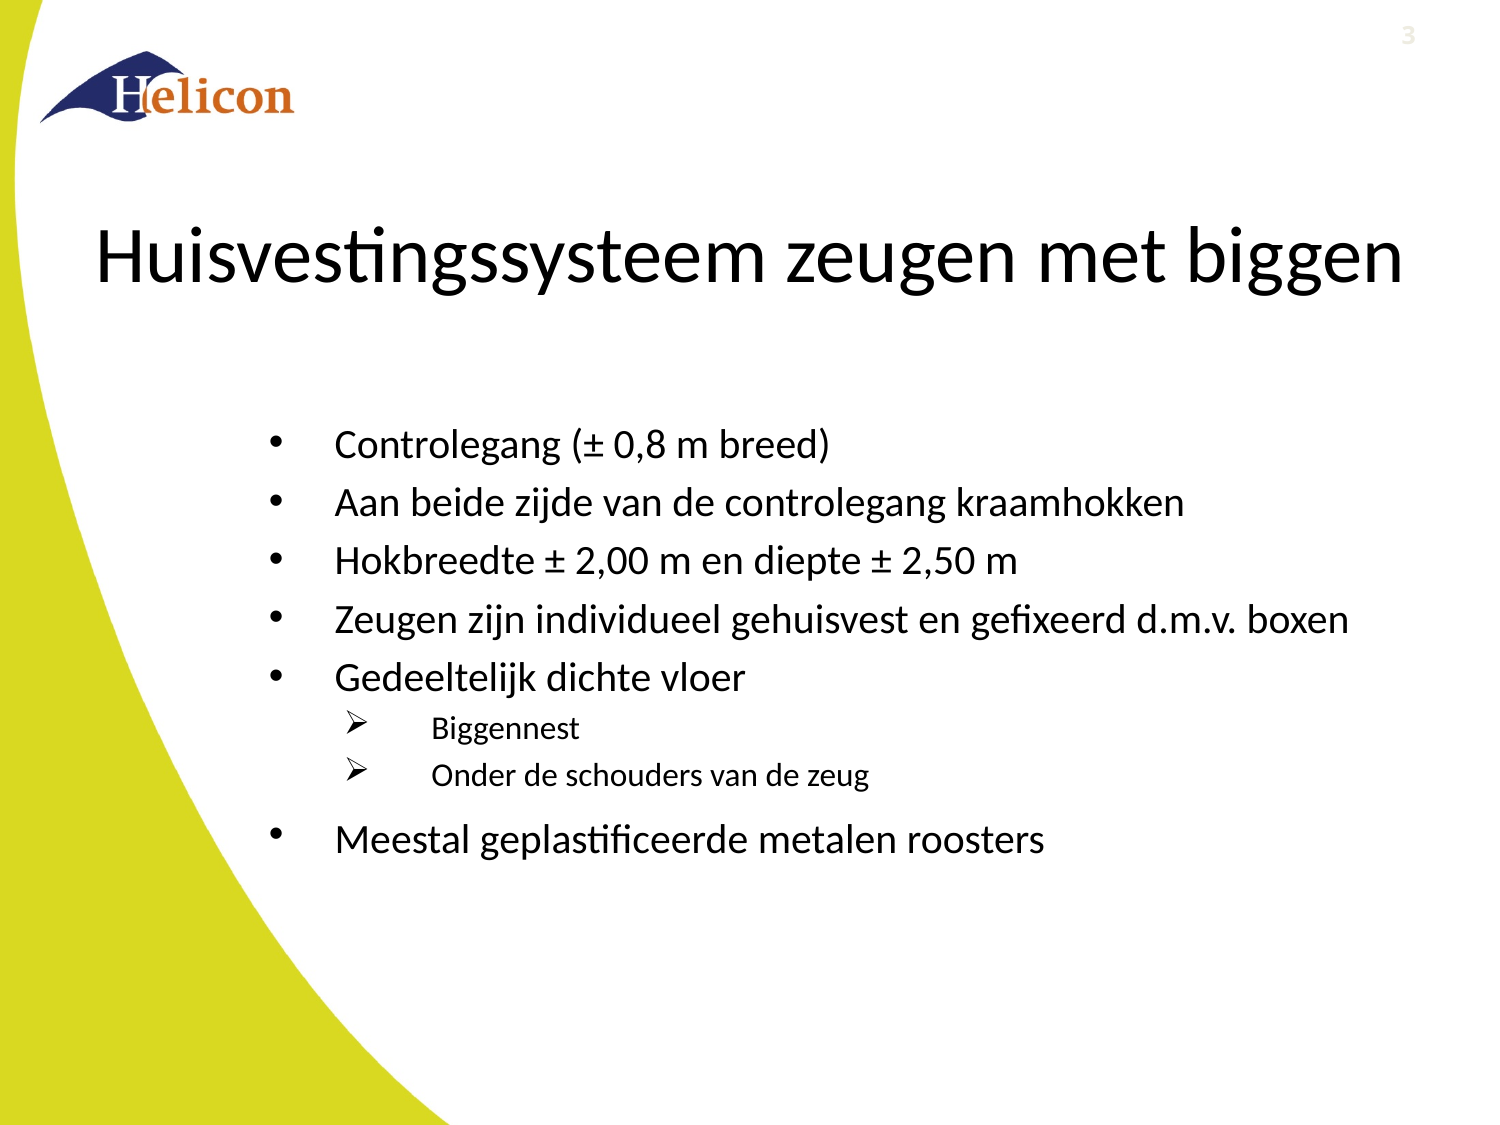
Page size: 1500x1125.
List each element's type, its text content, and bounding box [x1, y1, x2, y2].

list Controlegang (± 0,8 m breed) Aan beide zijde van de controlegang kraamhokken Hokbreedte ± 2,00 m en diepte ± 2,50 m Zeugen zijn individueel gehuisvest en gefixeerd d.m.v. boxen Gedeeltelijk dichte vloer Biggennest Onder de schouders van de zeug Meestal geplastificeerde metalen roosters [253, 408, 1412, 946]
text_box 3 [1080, 11, 1431, 91]
picture [0, 0, 1500, 1125]
title Huisvestingssysteem zeugen met biggen [80, 156, 1431, 344]
